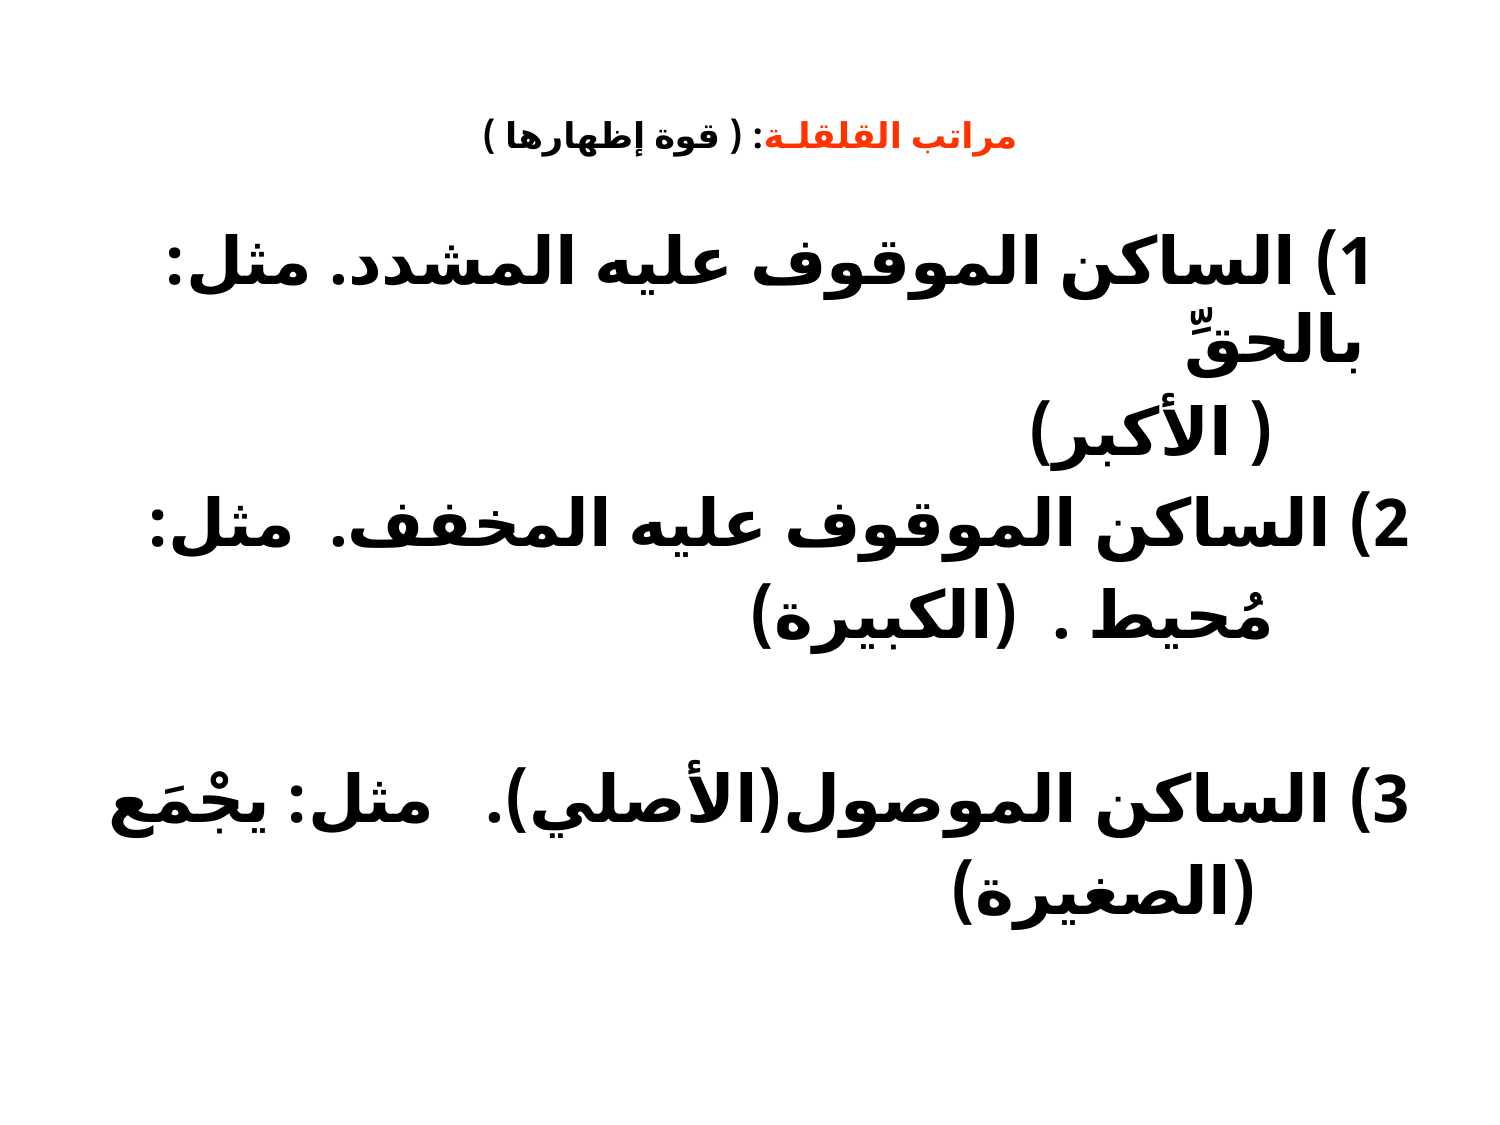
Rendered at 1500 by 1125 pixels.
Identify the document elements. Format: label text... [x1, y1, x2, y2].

title مراتب القلقلـة : ( قوة إظهارها ) [75, 70, 1425, 200]
list 1) الساكن الموقوف عليه المشدد. مثل: بالحقِّ ( الأكبر) 2) الساكن الموقوف عليه المخفف. مثل: مُحيط . (الكبيرة) 3) الساكن الموصول(الأصلي). مثل: يجْمَع (الصغيرة) [75, 210, 1425, 1005]
